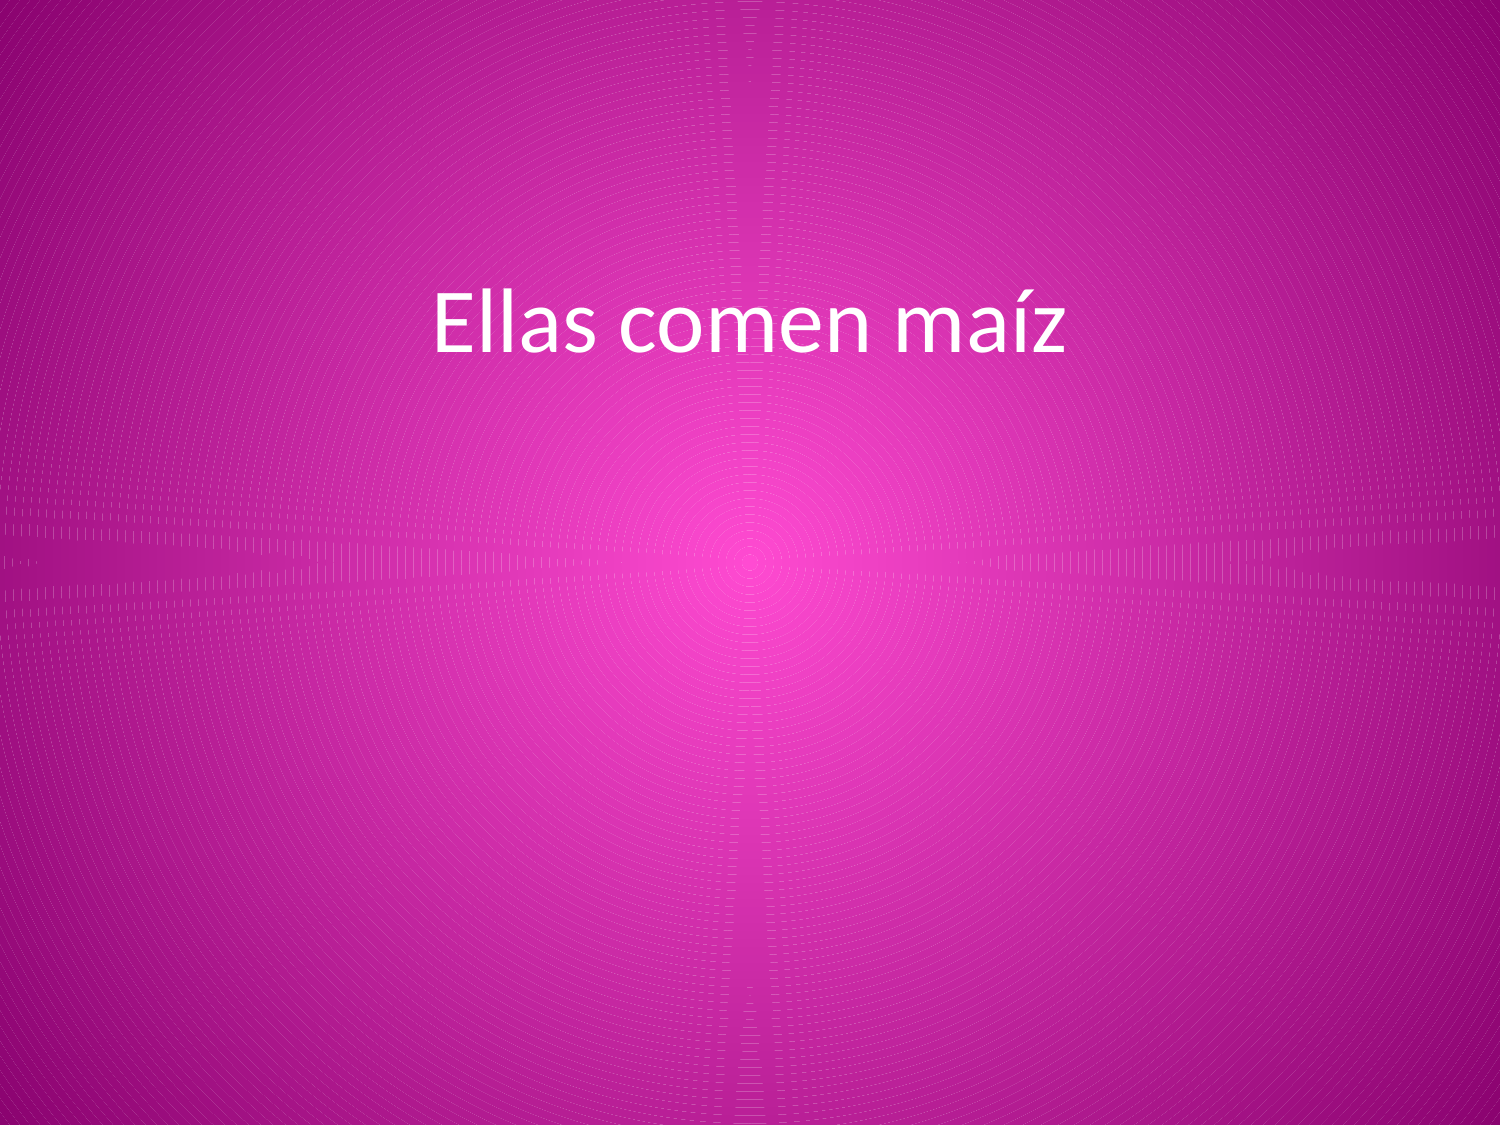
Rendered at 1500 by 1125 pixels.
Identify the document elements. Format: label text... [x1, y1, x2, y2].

title Ellas comen maíz [75, 45, 1425, 587]
